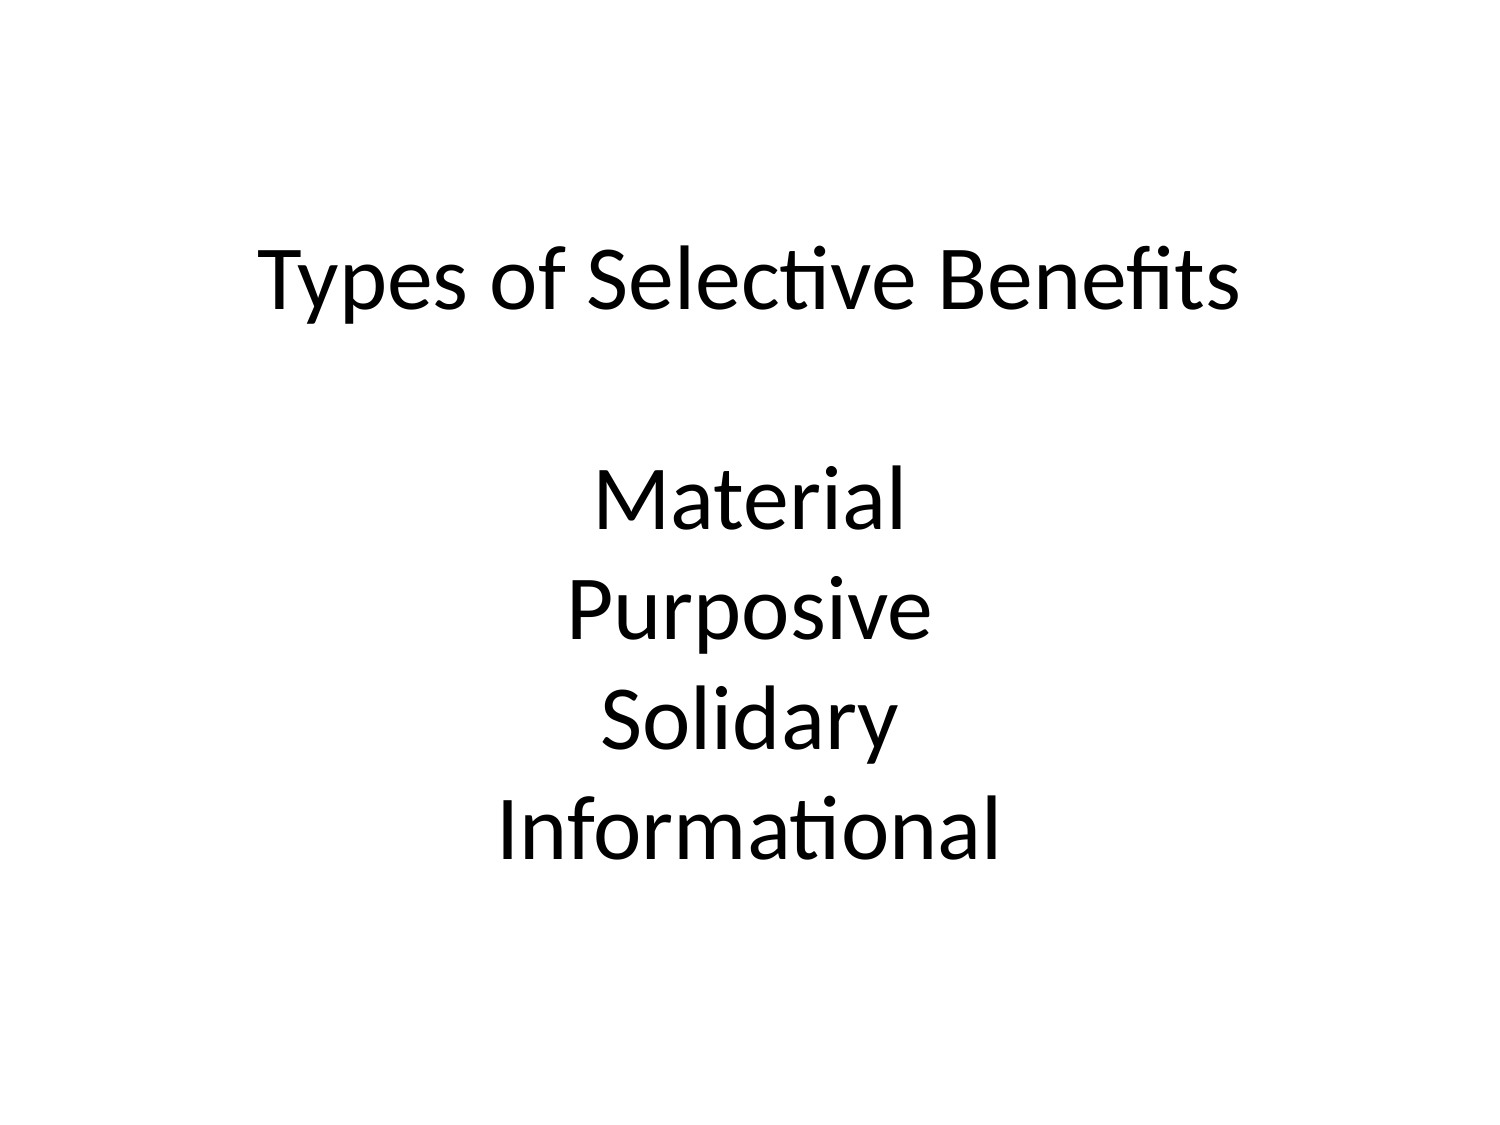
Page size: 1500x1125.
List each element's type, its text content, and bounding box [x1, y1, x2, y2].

title Types of Selective Benefits Material Purposive Solidary Informational [74, 44, 1426, 1051]
